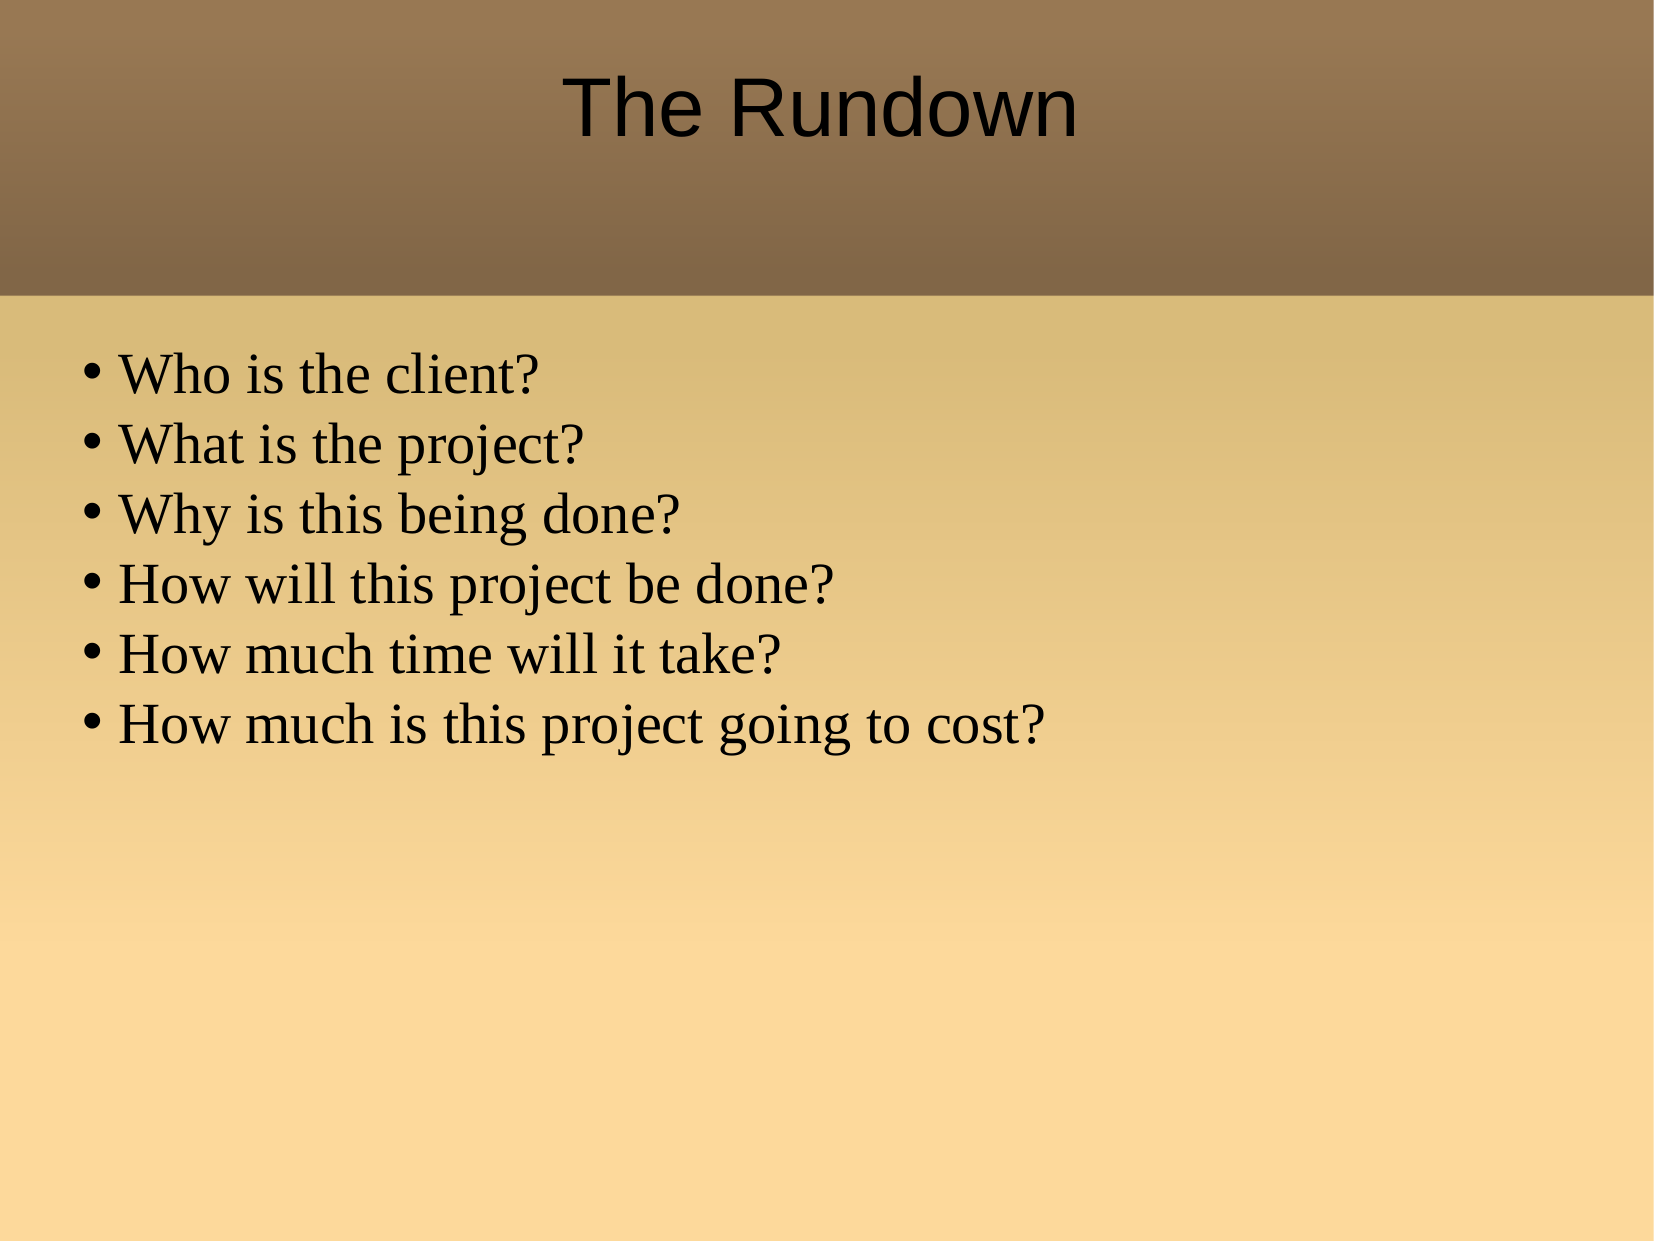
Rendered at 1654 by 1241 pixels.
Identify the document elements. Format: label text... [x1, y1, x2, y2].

text_box The Rundown [76, 0, 1565, 207]
picture [0, 0, 1654, 1241]
text_box Who is the client? What is the project? Why is this being done? How will this project be done? How much time will it take? How much is this project going to cost? [82, 290, 1571, 1094]
